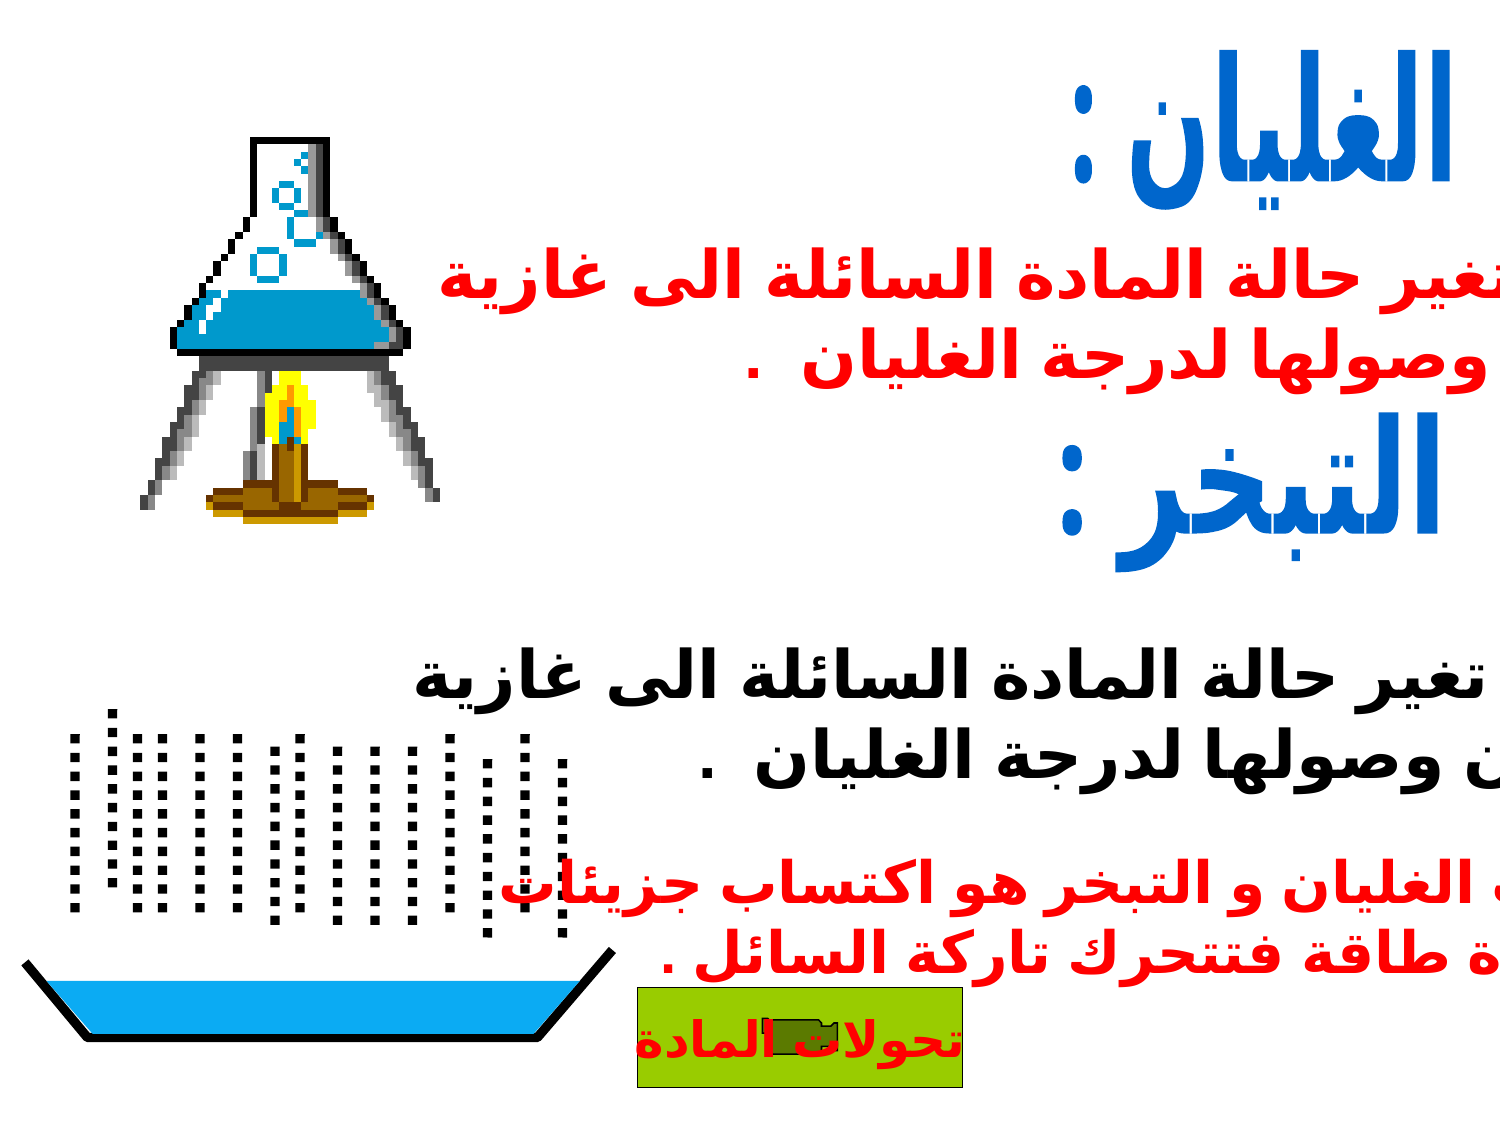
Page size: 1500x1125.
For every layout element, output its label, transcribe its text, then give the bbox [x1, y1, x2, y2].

text_box سبب الغليان و التبخر هو اكتساب جزيئات المادة طاقة فتتحرك تاركة السائل . [484, 837, 1500, 993]
text_box تحولات المادة [637, 987, 963, 1088]
picture [24, 6, 550, 532]
text_box هو تغير حالة المادة السائلة الى غازية دون وصولها لدرجة الغليان . [378, 624, 1500, 800]
text_box هو تغير حالة المادة السائلة الى غازية عند وصولها لدرجة الغليان . [550, 224, 1500, 400]
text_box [24, 949, 613, 1038]
